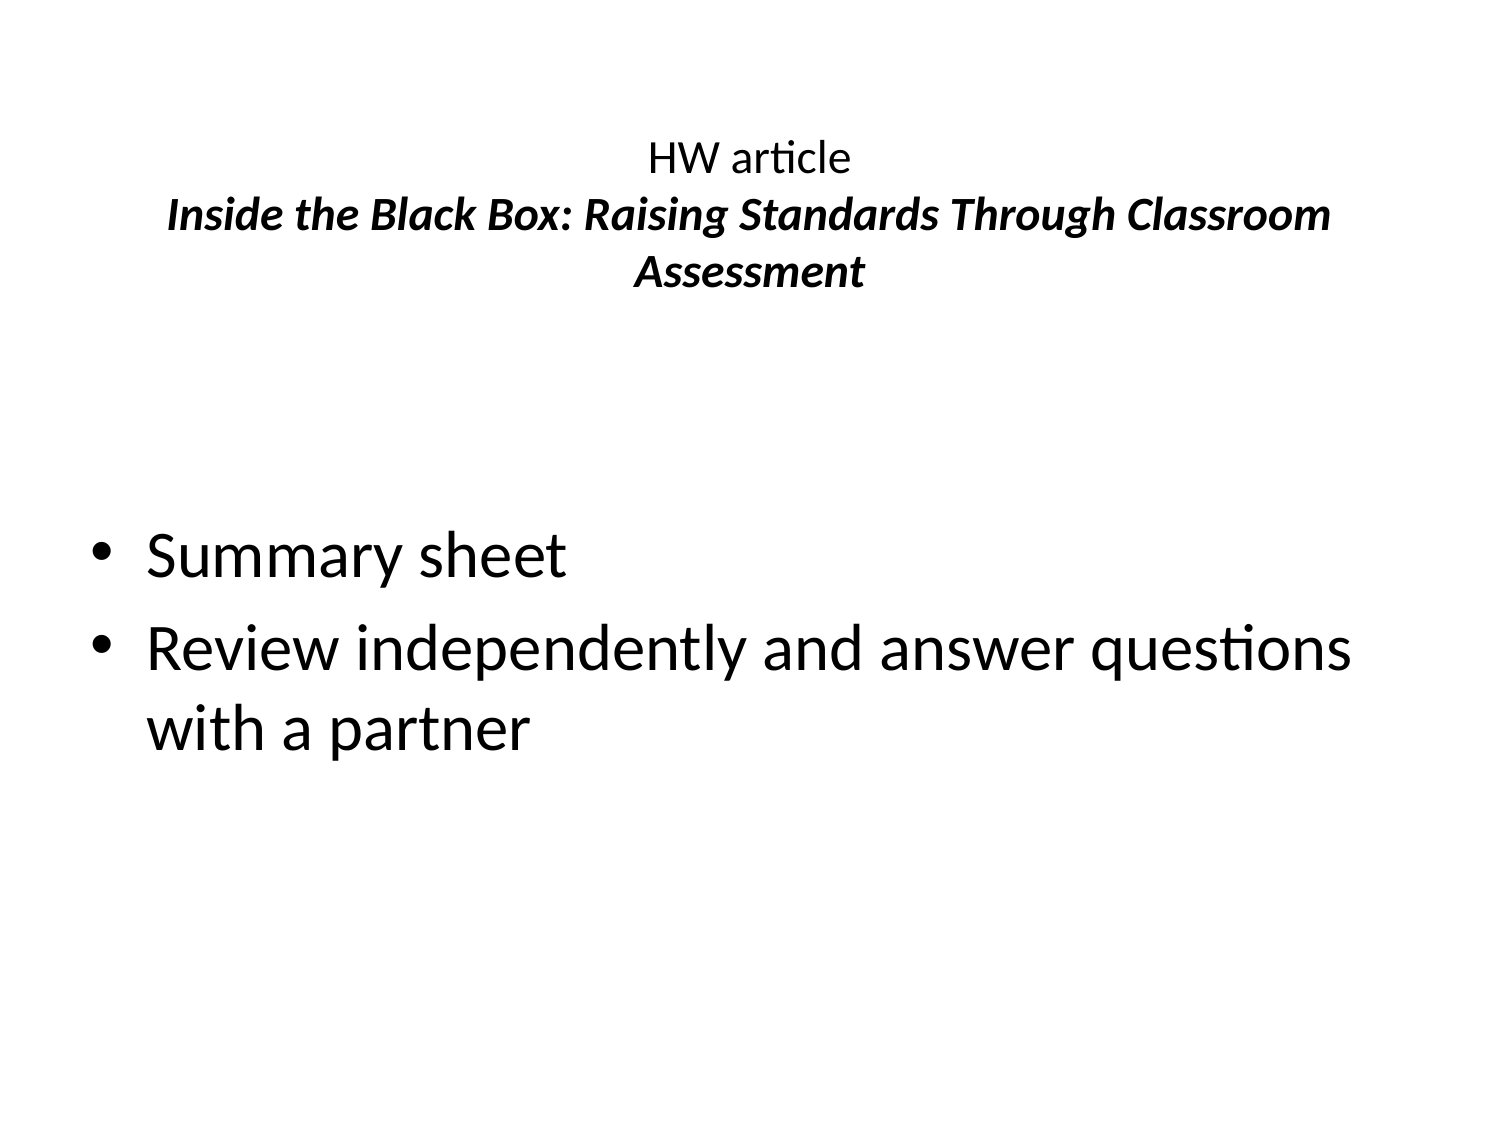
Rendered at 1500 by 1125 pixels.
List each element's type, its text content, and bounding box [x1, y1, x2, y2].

title HW article Inside the Black Box: Raising Standards Through Classroom Assessment [75, 117, 1425, 306]
list Summary sheet Review independently and answer questions with a partner [75, 409, 1425, 1005]
